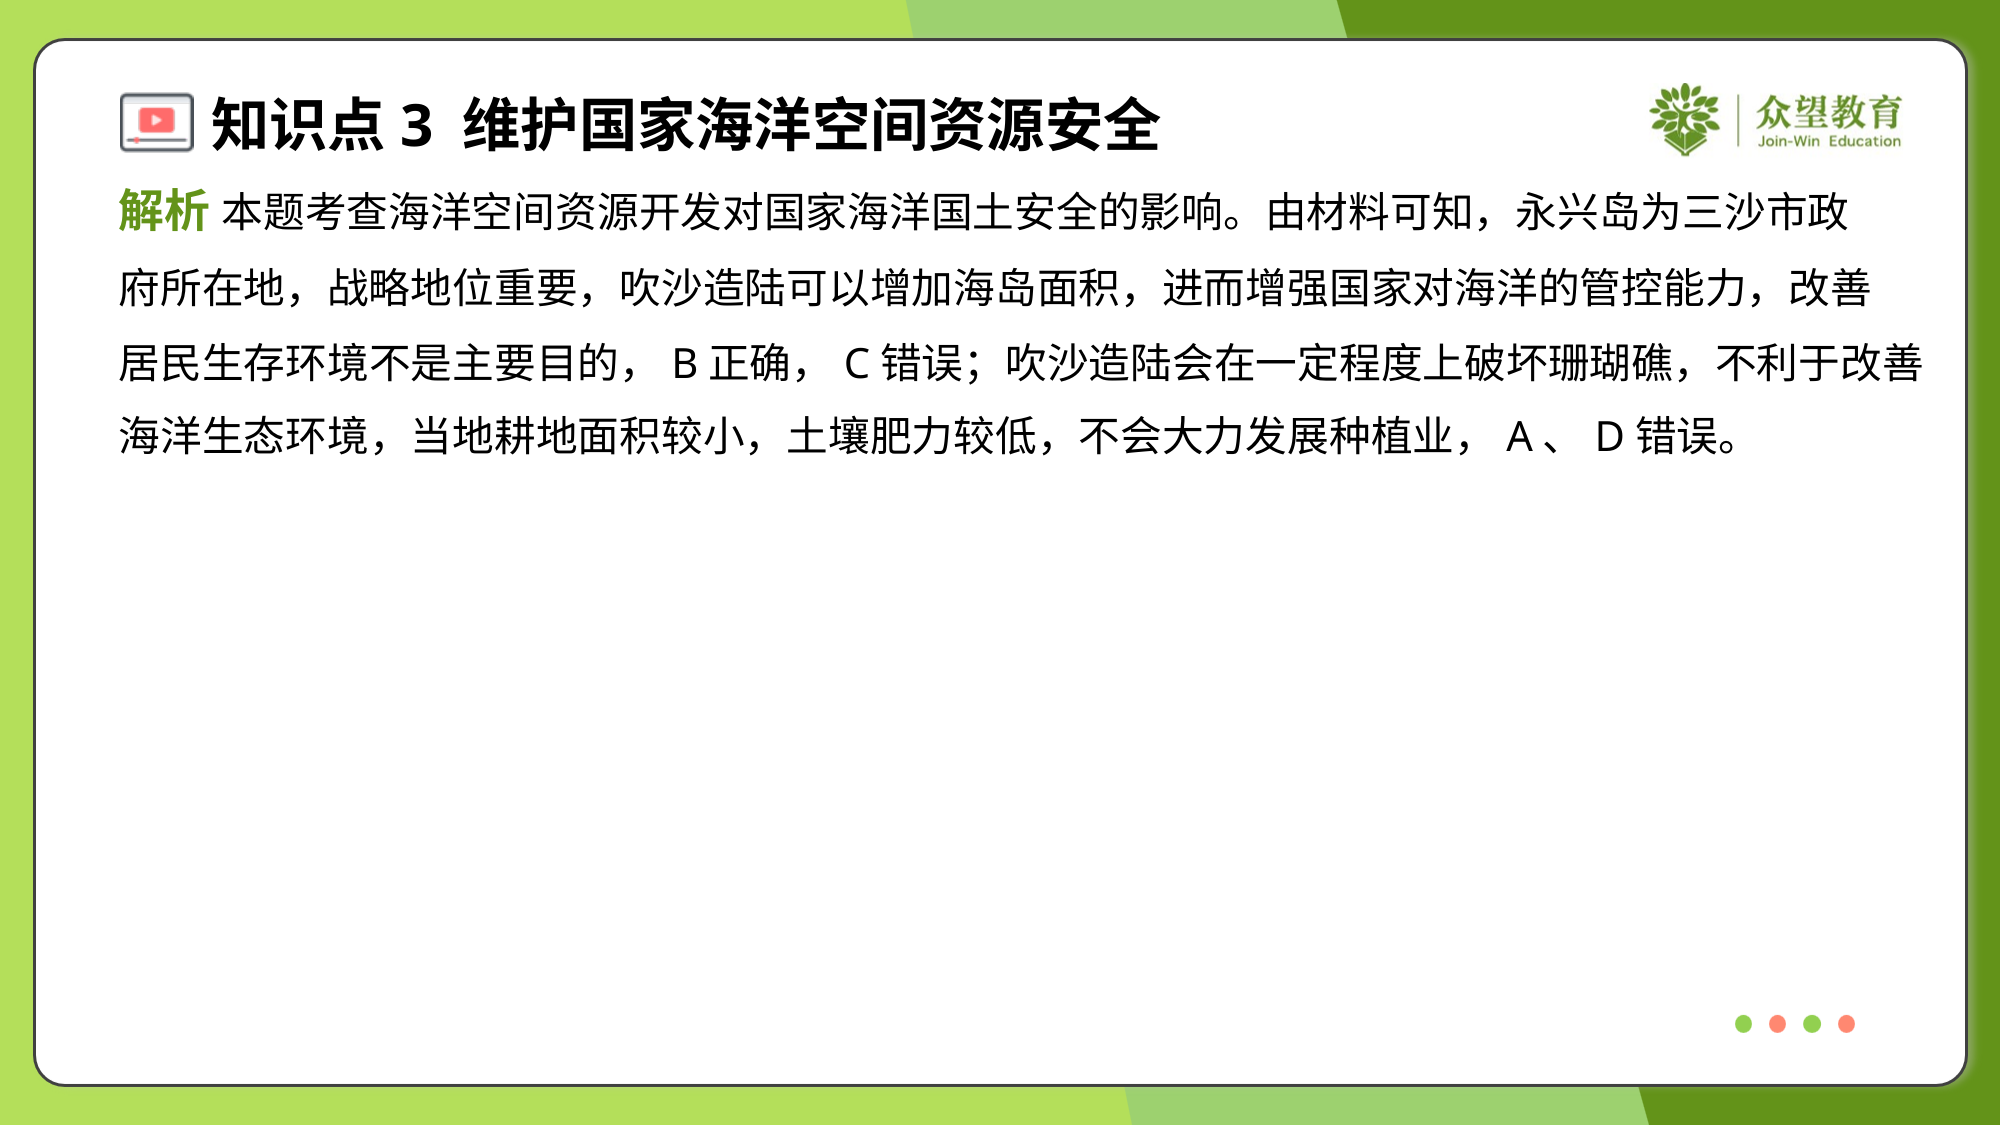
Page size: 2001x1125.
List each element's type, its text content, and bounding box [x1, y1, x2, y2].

text_box 解析 本题考查海洋空间资源开发对国家海洋国土安全的影响。由材料可知，永兴岛为三沙市政 府所在地，战略地位重要，吹沙造陆可以增加海岛面积，进而增强国家对海洋的管控能力，改善 居民生存环境不是主要目的，B正确，C错误；吹沙造陆会在一定程度上破坏珊瑚礁，不利于改善 海洋生态环境，当地耕地面积较小，土壤肥力较低，不会大力发展种植业，A、D错误。 [118, 159, 1883, 452]
picture [0, 0, 2000, 1125]
